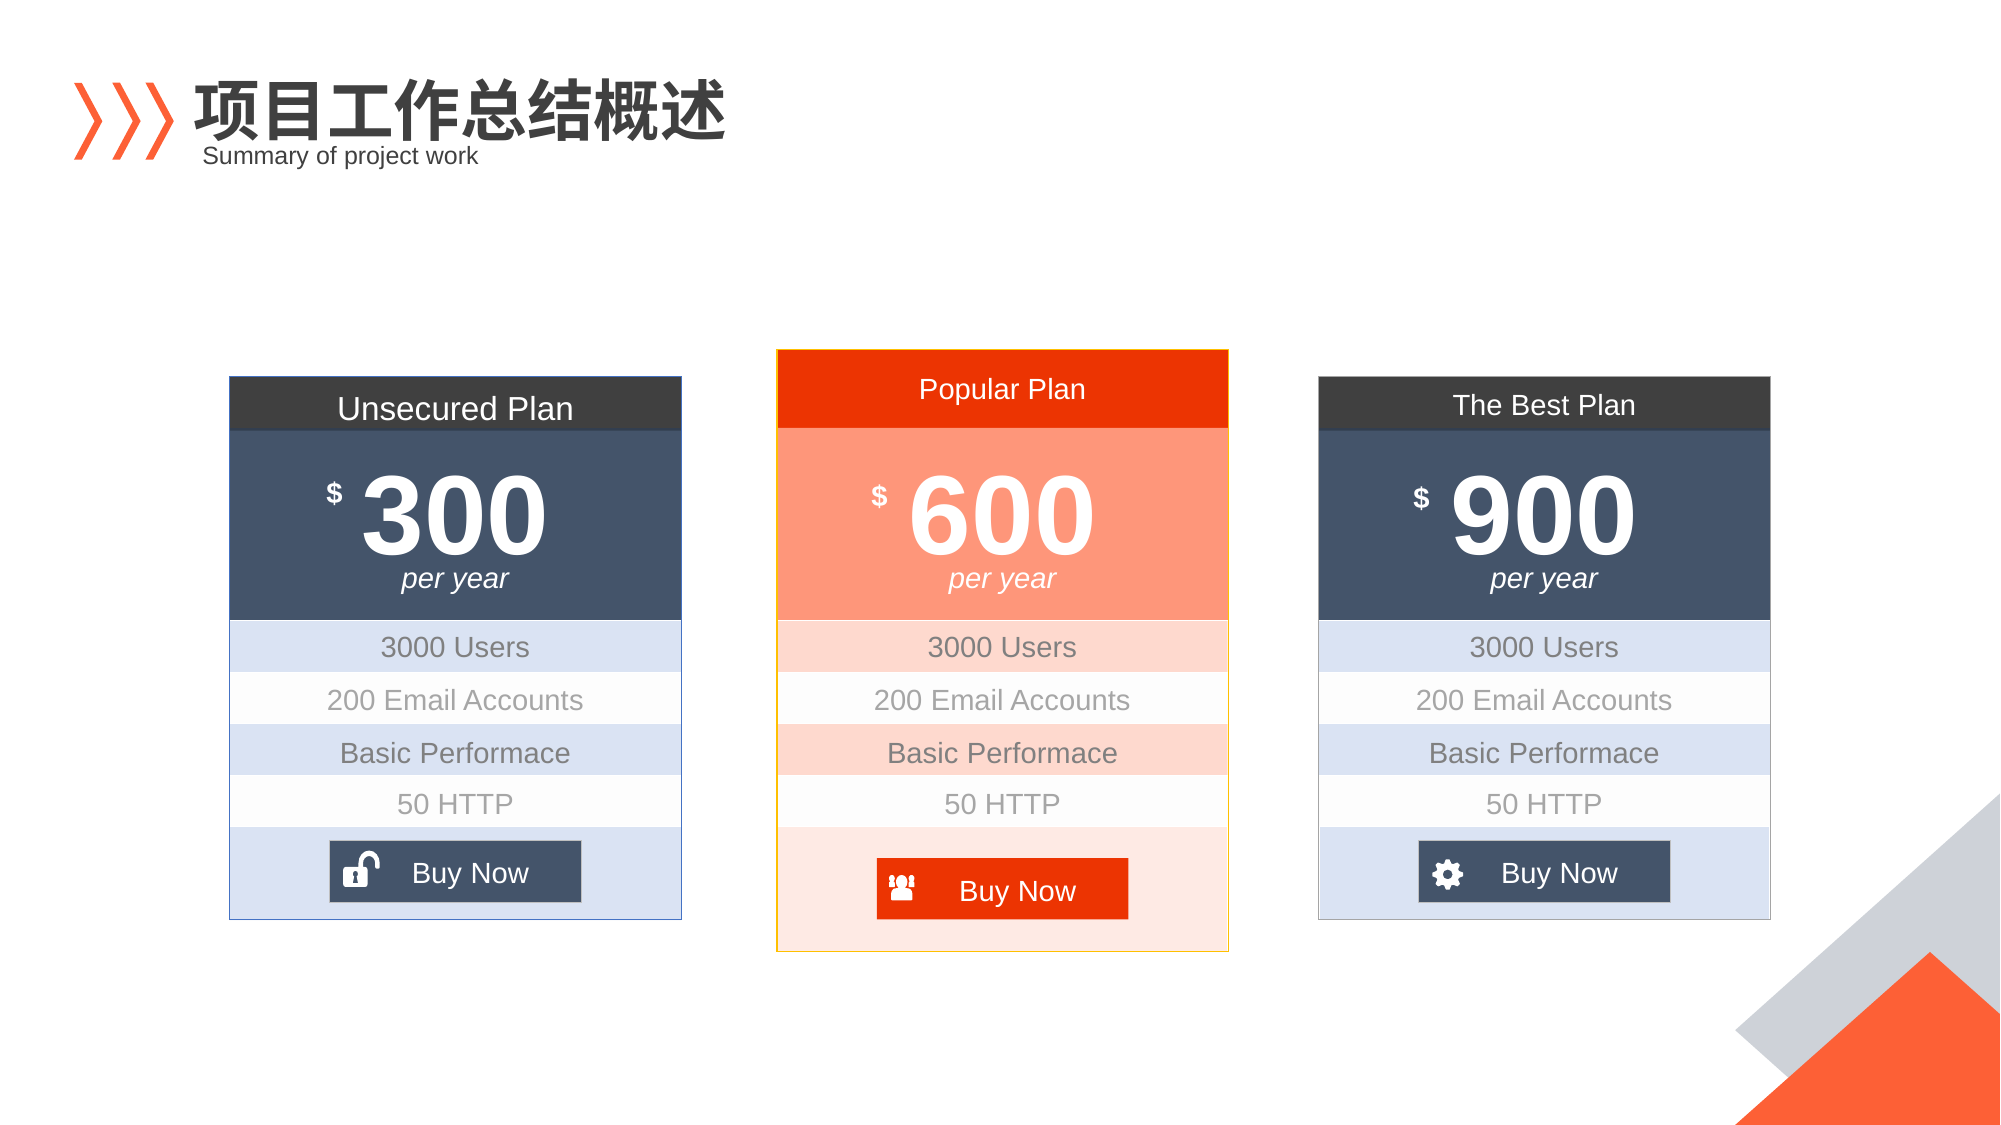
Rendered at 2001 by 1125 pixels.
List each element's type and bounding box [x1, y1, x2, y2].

text_box [1318, 376, 1771, 920]
text_box [229, 376, 682, 920]
text_box [1733, 792, 2000, 1077]
text_box [73, 82, 174, 160]
text_box [178, 61, 771, 178]
text_box [1733, 950, 2000, 1125]
text_box [776, 349, 1229, 952]
